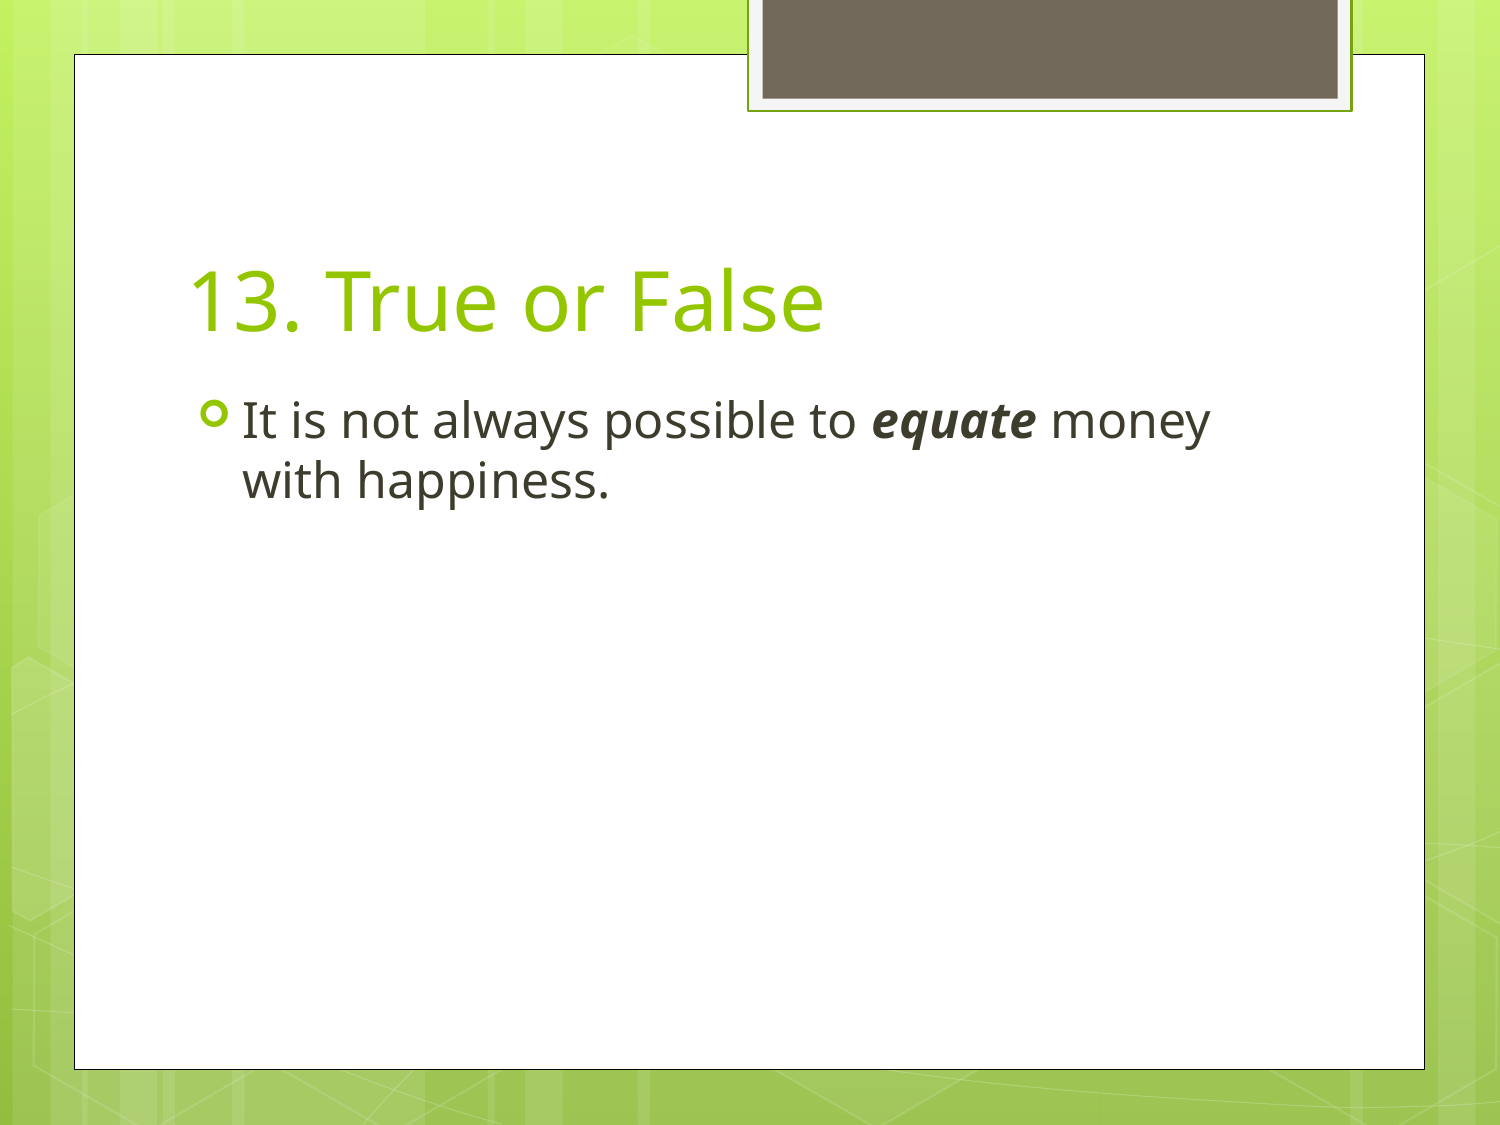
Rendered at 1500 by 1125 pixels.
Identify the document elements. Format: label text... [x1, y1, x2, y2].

title 13. True or False [171, 168, 1324, 357]
list It is not always possible to equate money with happiness. [171, 381, 1283, 957]
